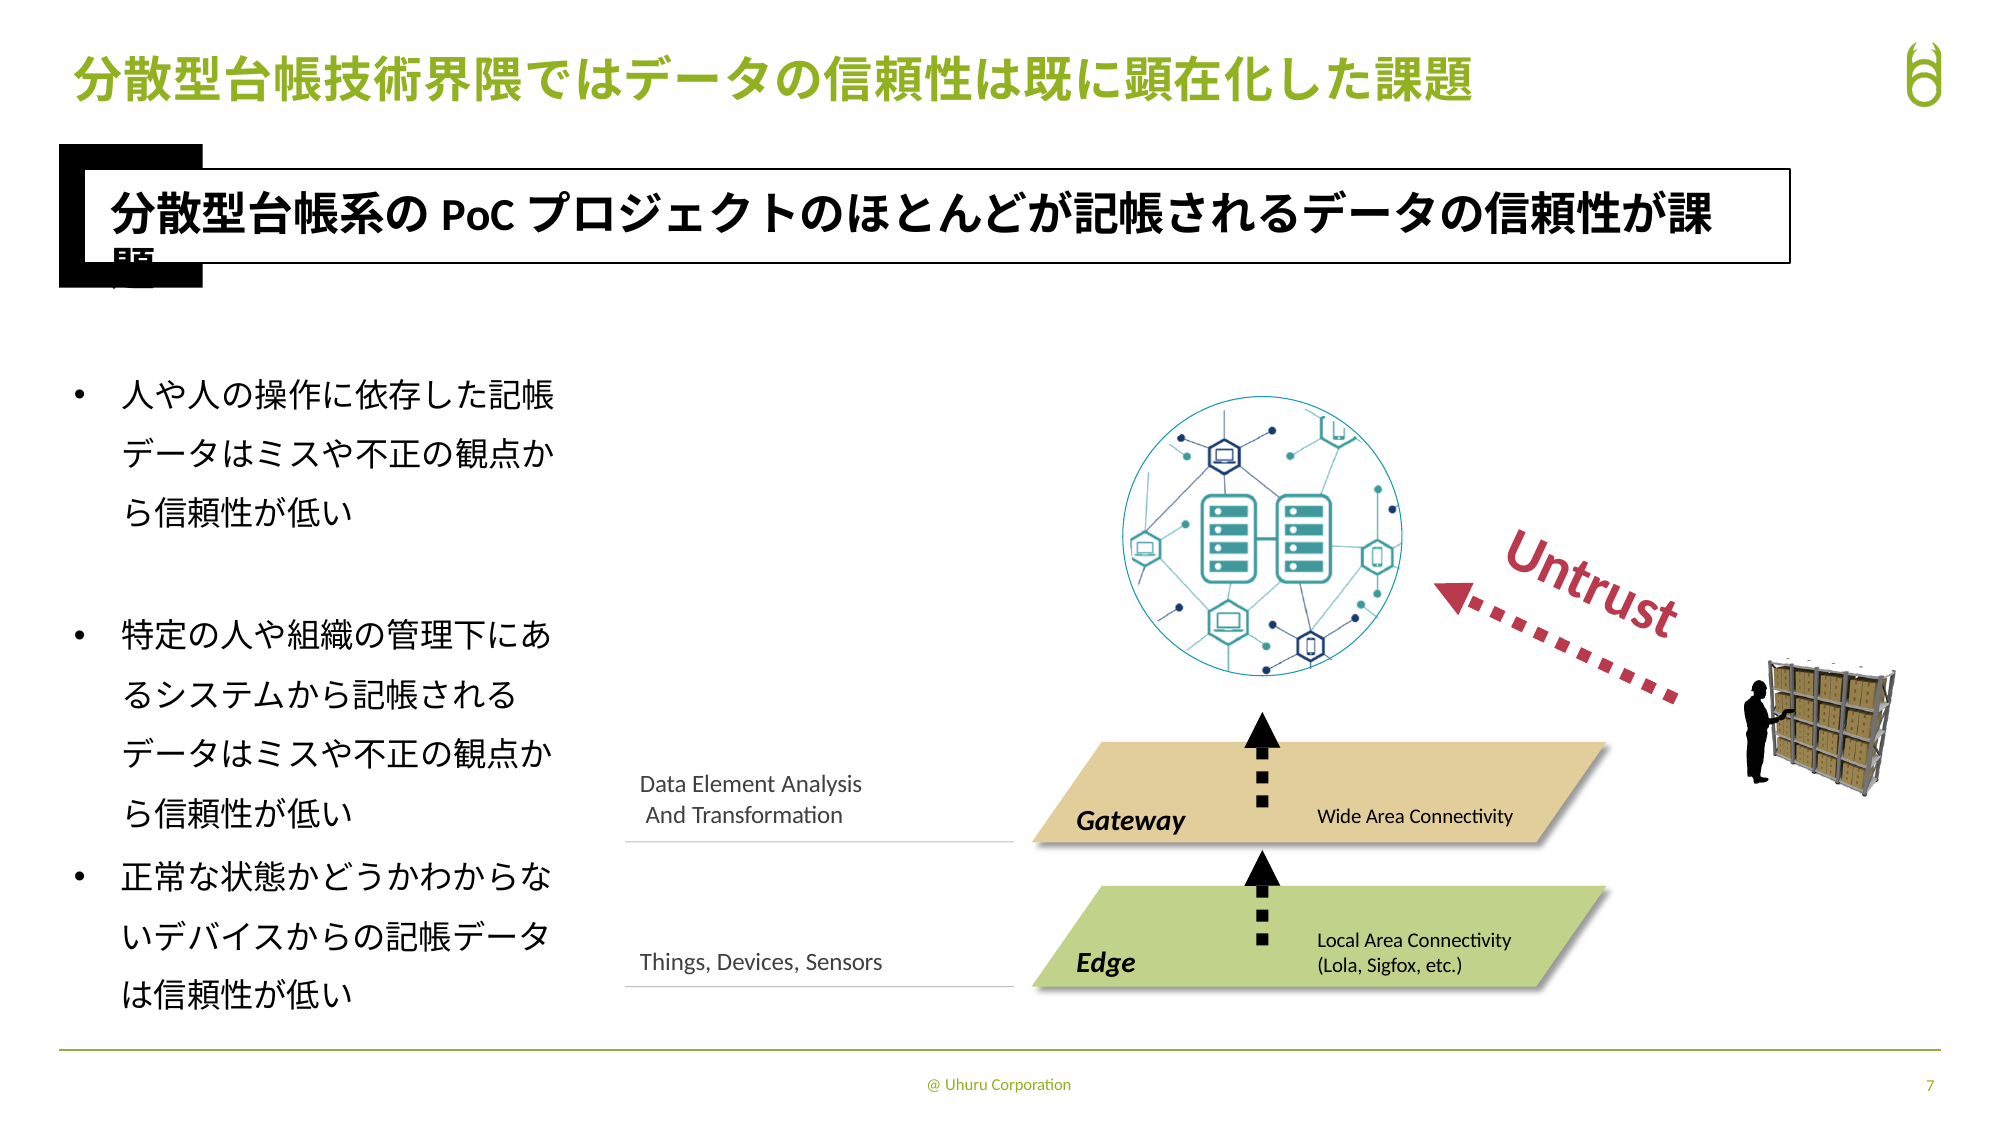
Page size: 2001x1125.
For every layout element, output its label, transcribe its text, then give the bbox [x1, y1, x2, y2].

text_box いデバイスからの記帳データ は信頼性が低い [118, 896, 557, 1015]
text_box [83, 168, 1790, 263]
text_box [1256, 909, 1269, 922]
text_box [1027, 881, 1620, 1000]
text_box Local Area Connectivity (Lola, Sigfox, etc.) [1315, 925, 1517, 978]
picture [1906, 41, 1942, 107]
text_box [1027, 834, 1620, 856]
slide_number 7 [1921, 1073, 1939, 1125]
text_box Edge [1074, 941, 1138, 979]
text_box Things, Devices, Sensors [637, 943, 888, 976]
list 分散型台帳系のPoCプロジェクトのほとんどが記帳されるデータの信頼性が課題 ⼈や⼈の操作に依存した記帳 データはミスや不正の観点か ら信頼性が低い 特定の⼈や組織の管理下にあ るシステムから記帳される データはミスや不正の観点か ら信頼性が低い [71, 182, 1744, 834]
footer @ Uhuru Corporation [924, 1073, 1076, 1125]
text_box [1031, 885, 1607, 987]
title 分散型台帳技術界隈ではデータの信頼性は既に顕在化した課題 [71, 46, 1484, 168]
text_box [1256, 933, 1269, 946]
text_box [59, 144, 203, 288]
text_box [1031, 834, 1543, 843]
text_box 正常な状態かどうかわからな [71, 854, 557, 896]
text_box [1244, 849, 1281, 898]
text_box [1744, 648, 1897, 802]
